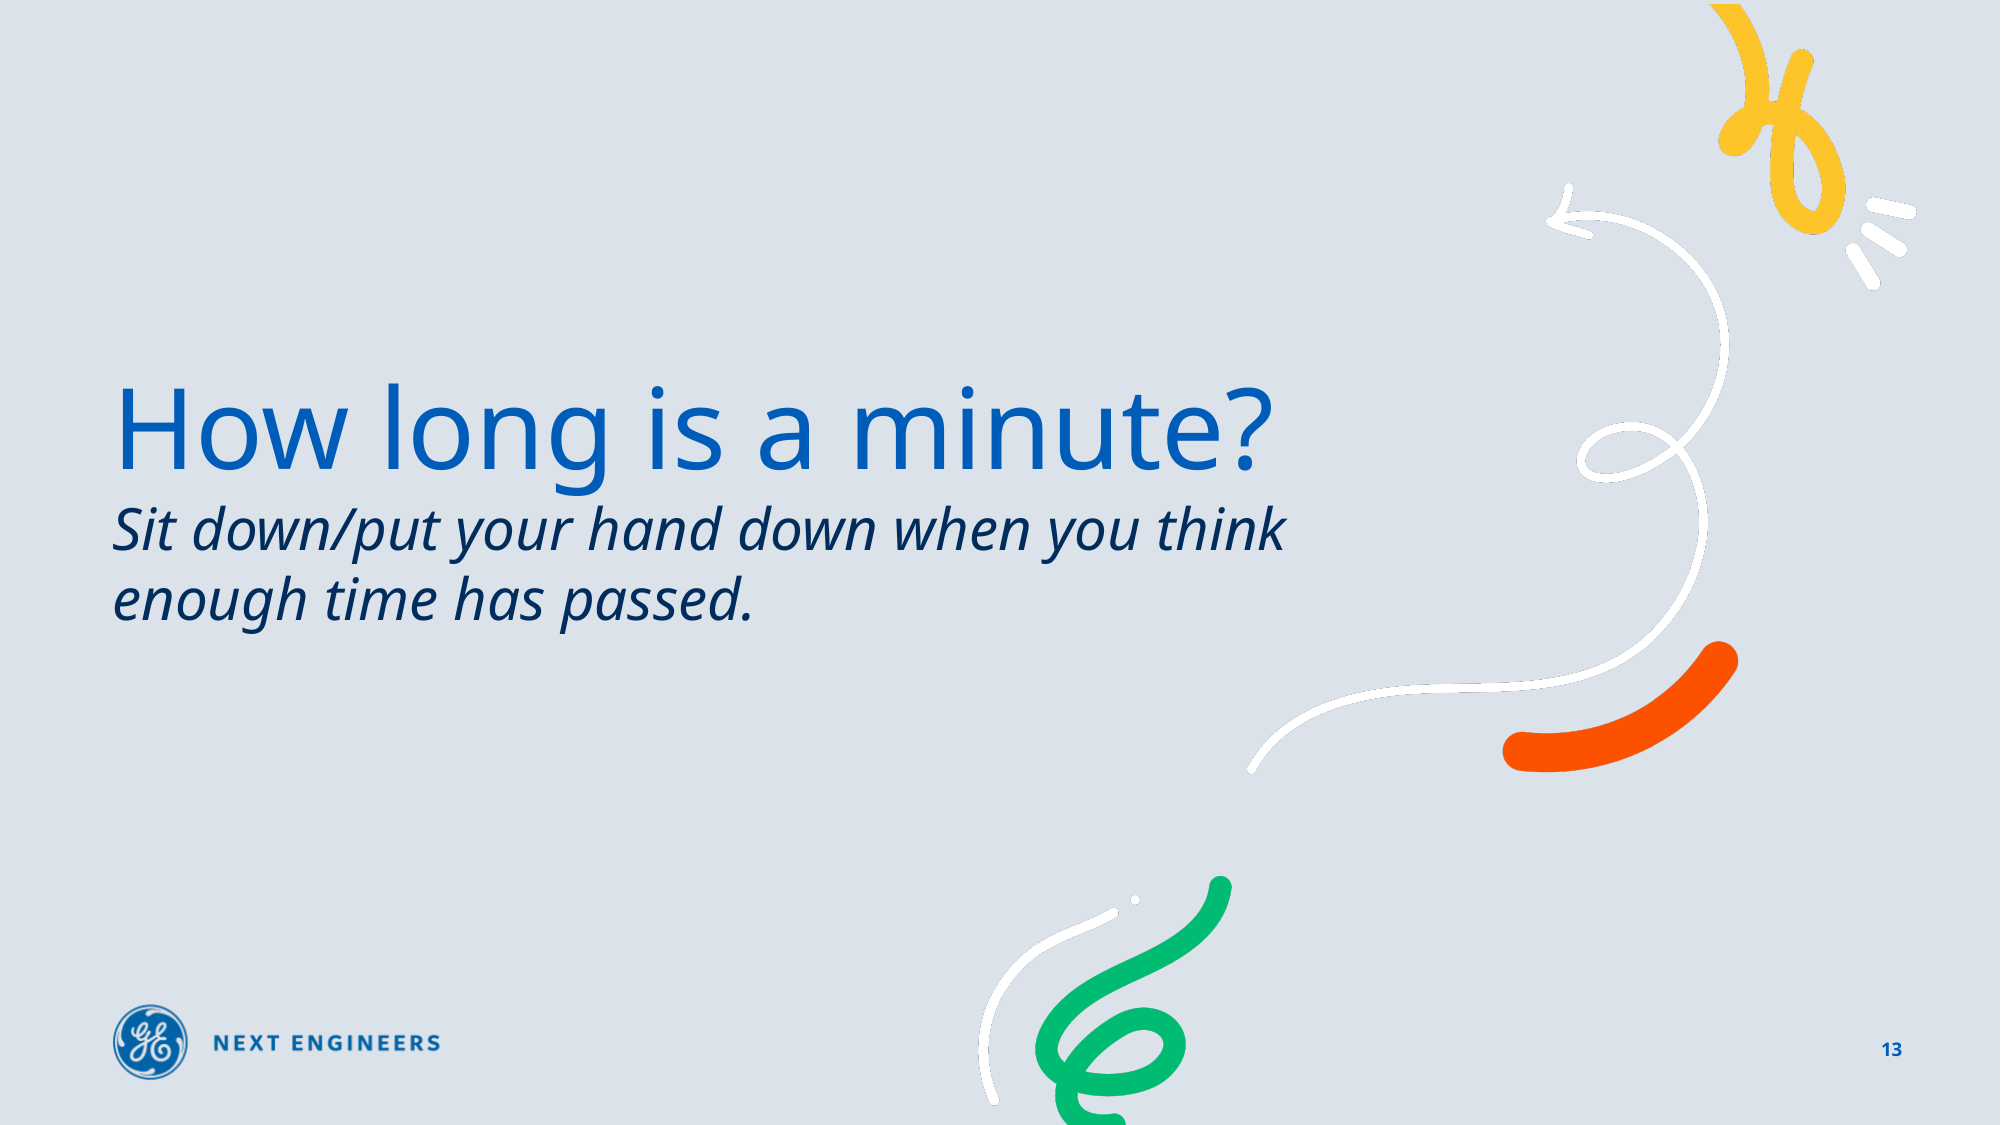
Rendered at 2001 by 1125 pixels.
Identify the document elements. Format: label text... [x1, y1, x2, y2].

list How long is a minute? Sit down/put your hand down when you think enough time has passed. [112, 357, 1332, 648]
picture [960, 4, 2000, 1125]
picture [85, 987, 468, 1094]
slide_number 13 [1796, 1020, 1918, 1081]
